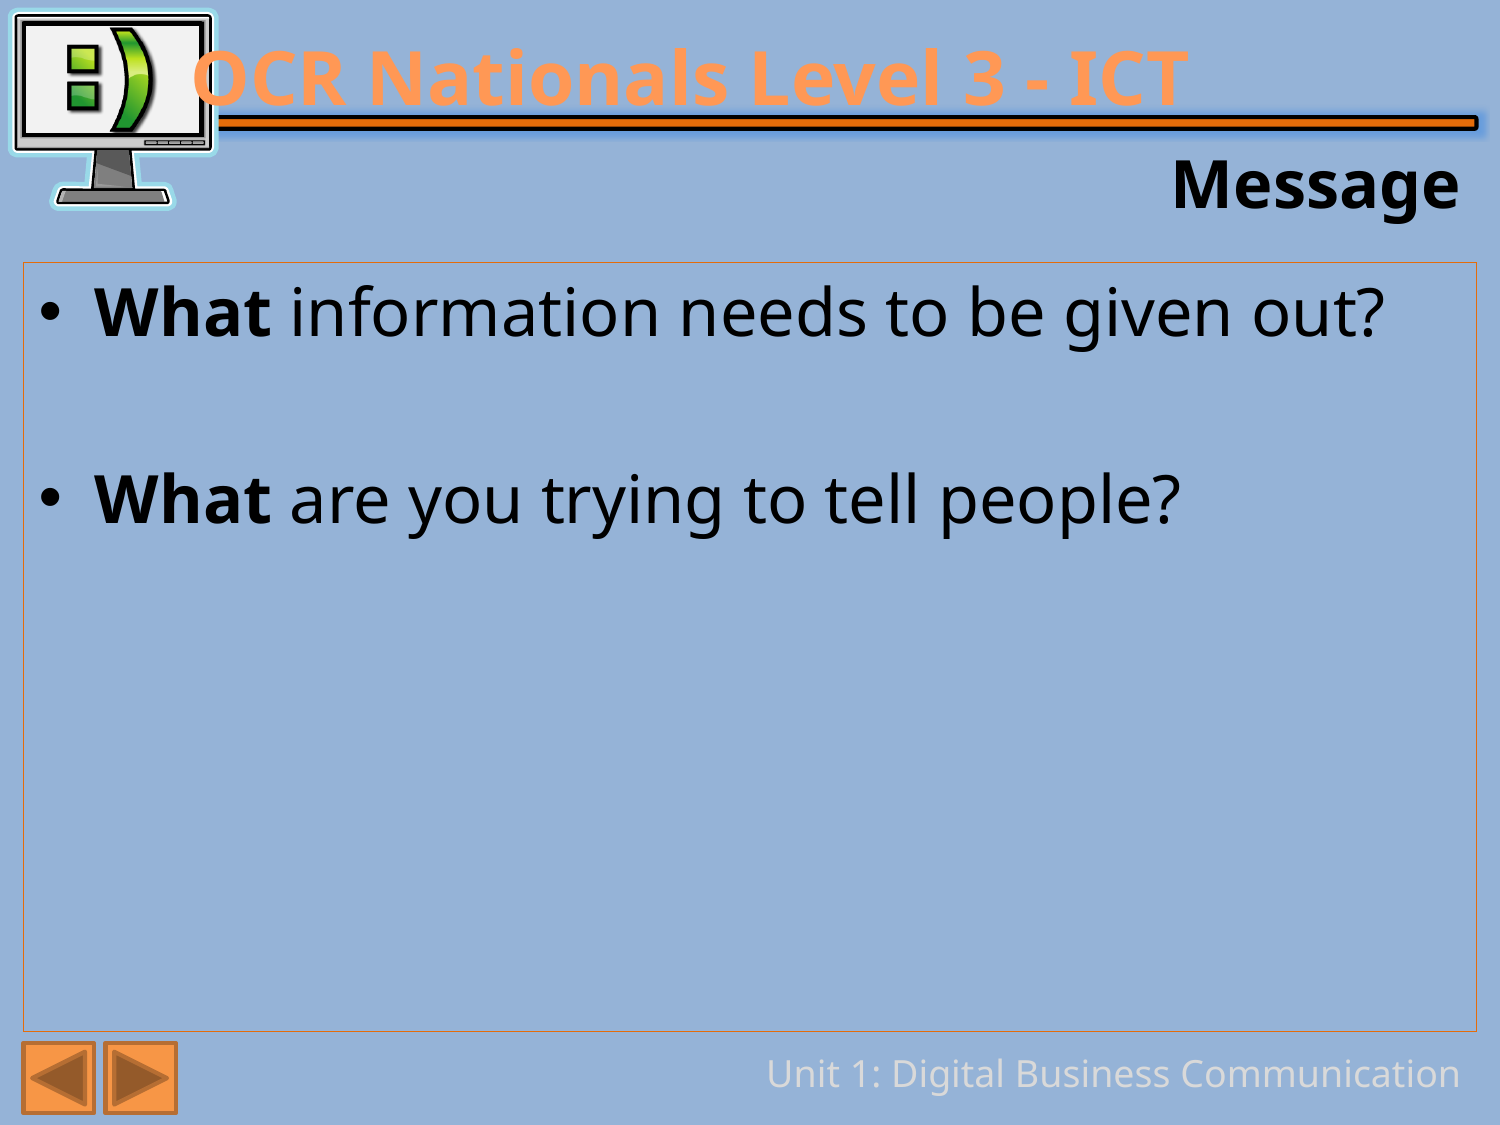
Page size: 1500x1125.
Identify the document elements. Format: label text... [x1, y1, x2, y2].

picture [48, 21, 172, 139]
title Message [187, 117, 1477, 247]
list What information needs to be given out? What are you trying to tell people? [23, 262, 1477, 1032]
